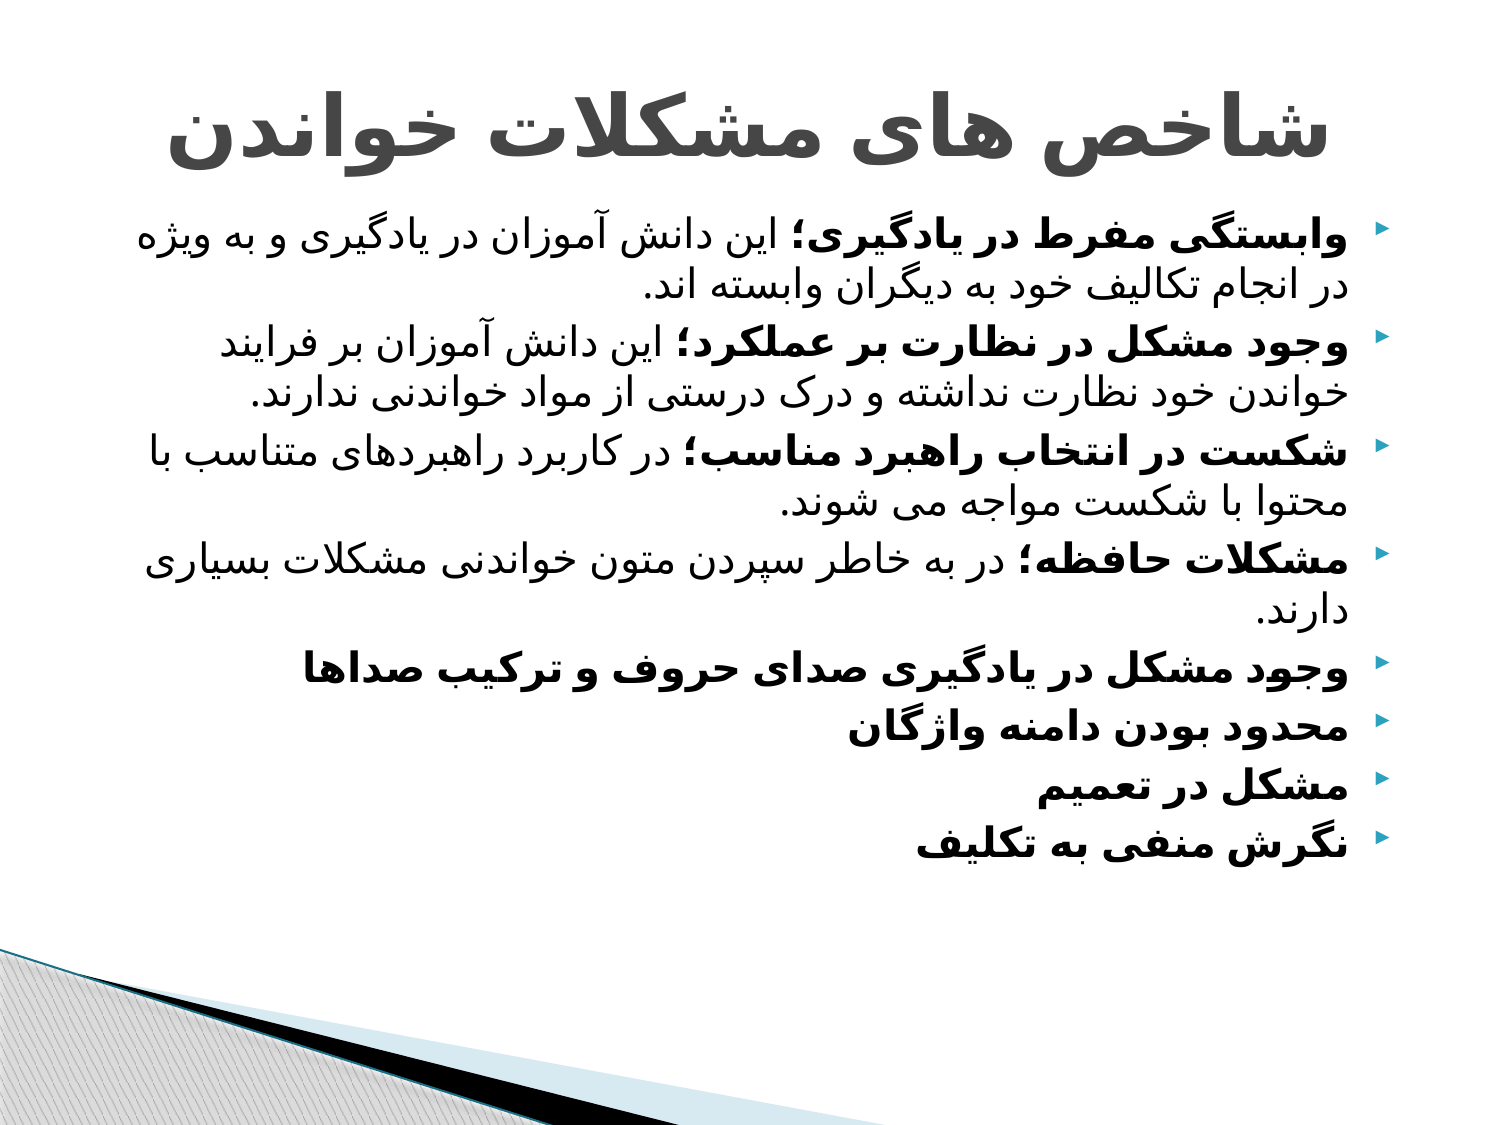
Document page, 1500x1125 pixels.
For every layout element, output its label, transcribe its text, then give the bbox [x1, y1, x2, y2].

list وابستگی مفرط در یادگیری؛ این دانش آموزان در یادگیری و به ویژه در انجام تکالیف خود به دیگران وابسته اند. وجود مشکل در نظارت بر عملکرد؛ این دانش آموزان بر فرایند خواندن خود نظارت نداشته و درک درستی از مواد خواندنی ندارند. شکست در انتخاب راهبرد مناسب؛ در کاربرد راهبردهای متناسب با محتوا با شکست مواجه می شوند. مشکلات حافظه؛ در به خاطر سپردن متون خواندنی مشکلات بسیاری دارند. وجود مشکل در یادگیری صدای حروف و ترکیب صداها محدود بودن دامنه واژگان مشکل در تعمیم نگرش منفی به تکلیف [75, 200, 1425, 986]
title شاخص های مشکلات خواندن [75, 45, 1425, 200]
